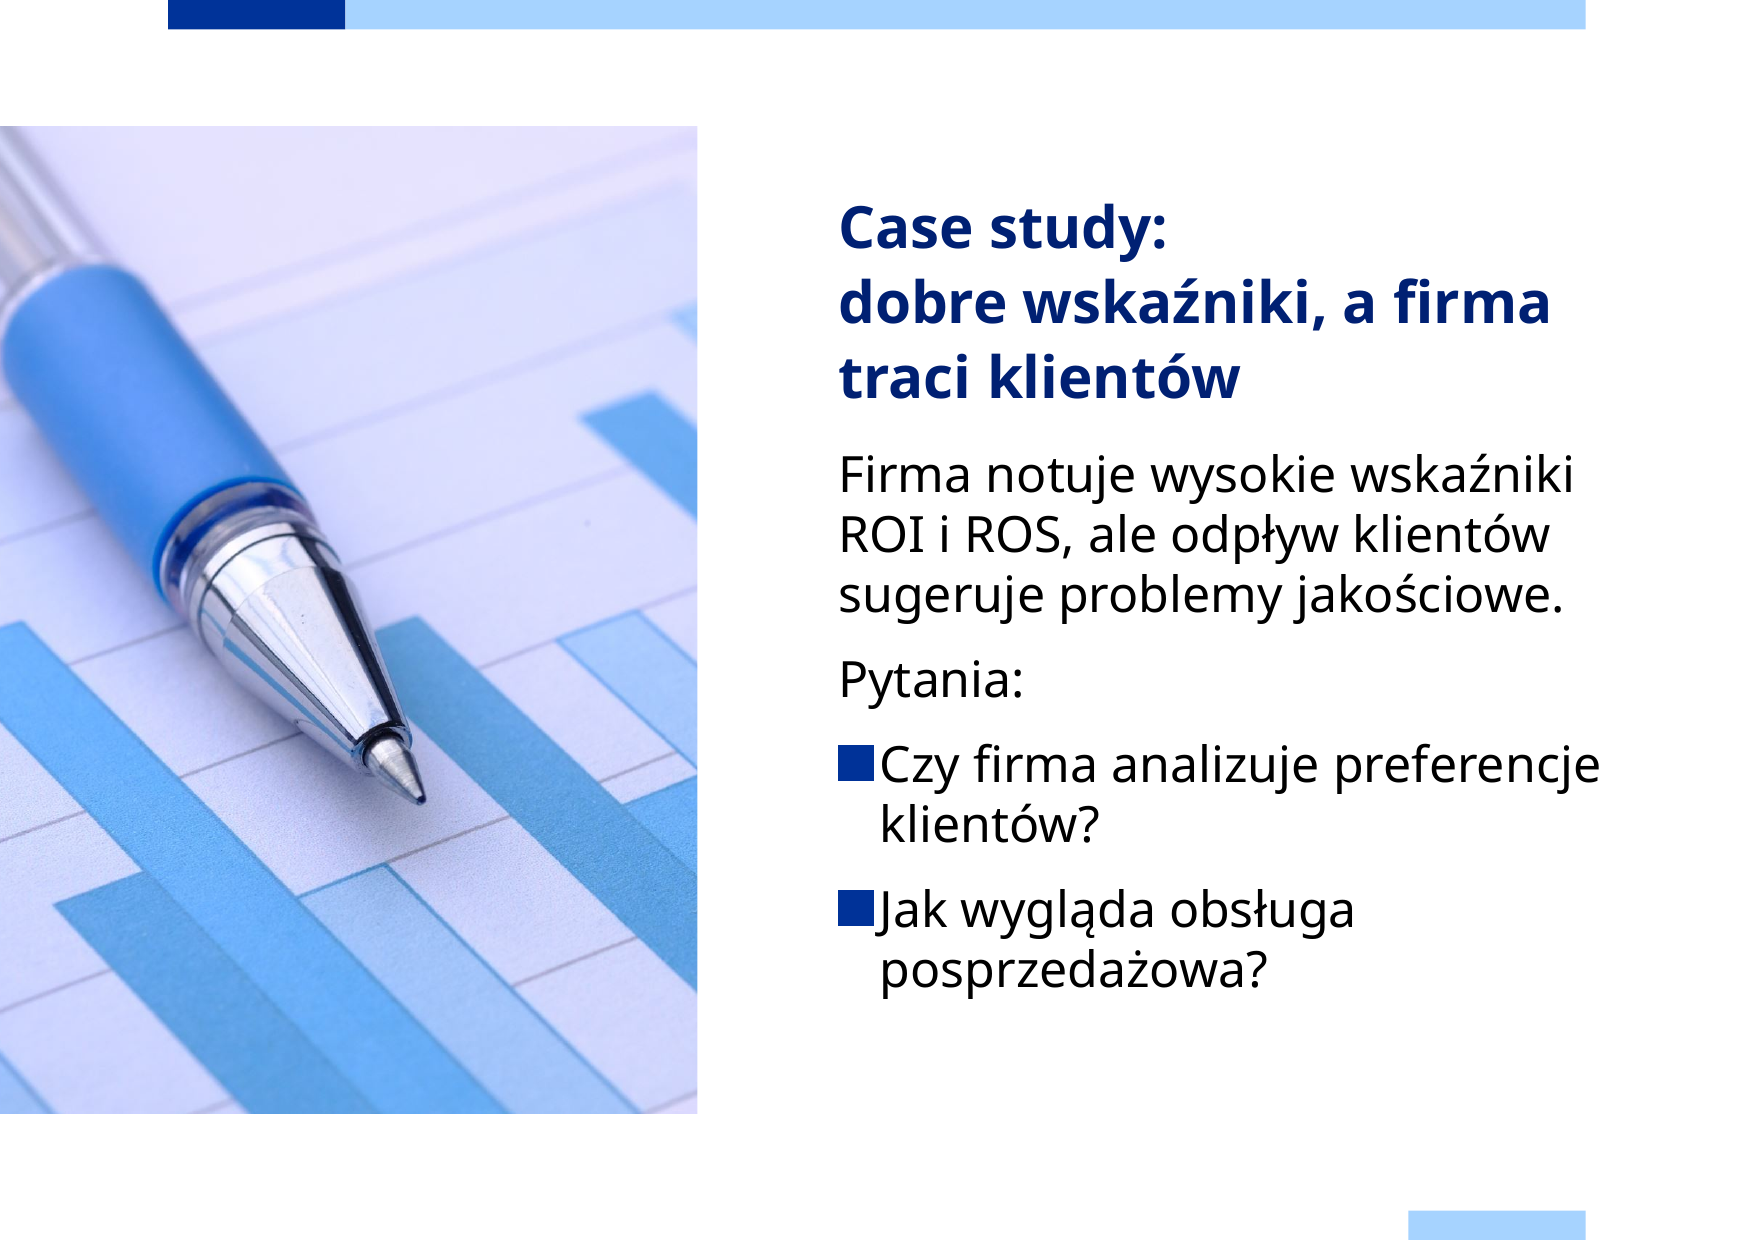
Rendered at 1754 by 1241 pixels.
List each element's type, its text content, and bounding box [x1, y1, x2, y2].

picture [0, 126, 698, 1114]
picture [838, 890, 874, 926]
picture [838, 745, 874, 781]
list Firma notuje wysokie wskaźniki ROI i ROS, ale odpływ klientów sugeruje problemy jakościowe. Pytania: Czy firma analizuje preferencje klientów? Jak wygląda obsługa posprzedażowa? [838, 442, 1662, 1022]
title Case study: dobre wskaźniki, a firma traci klientów [838, 185, 1662, 377]
